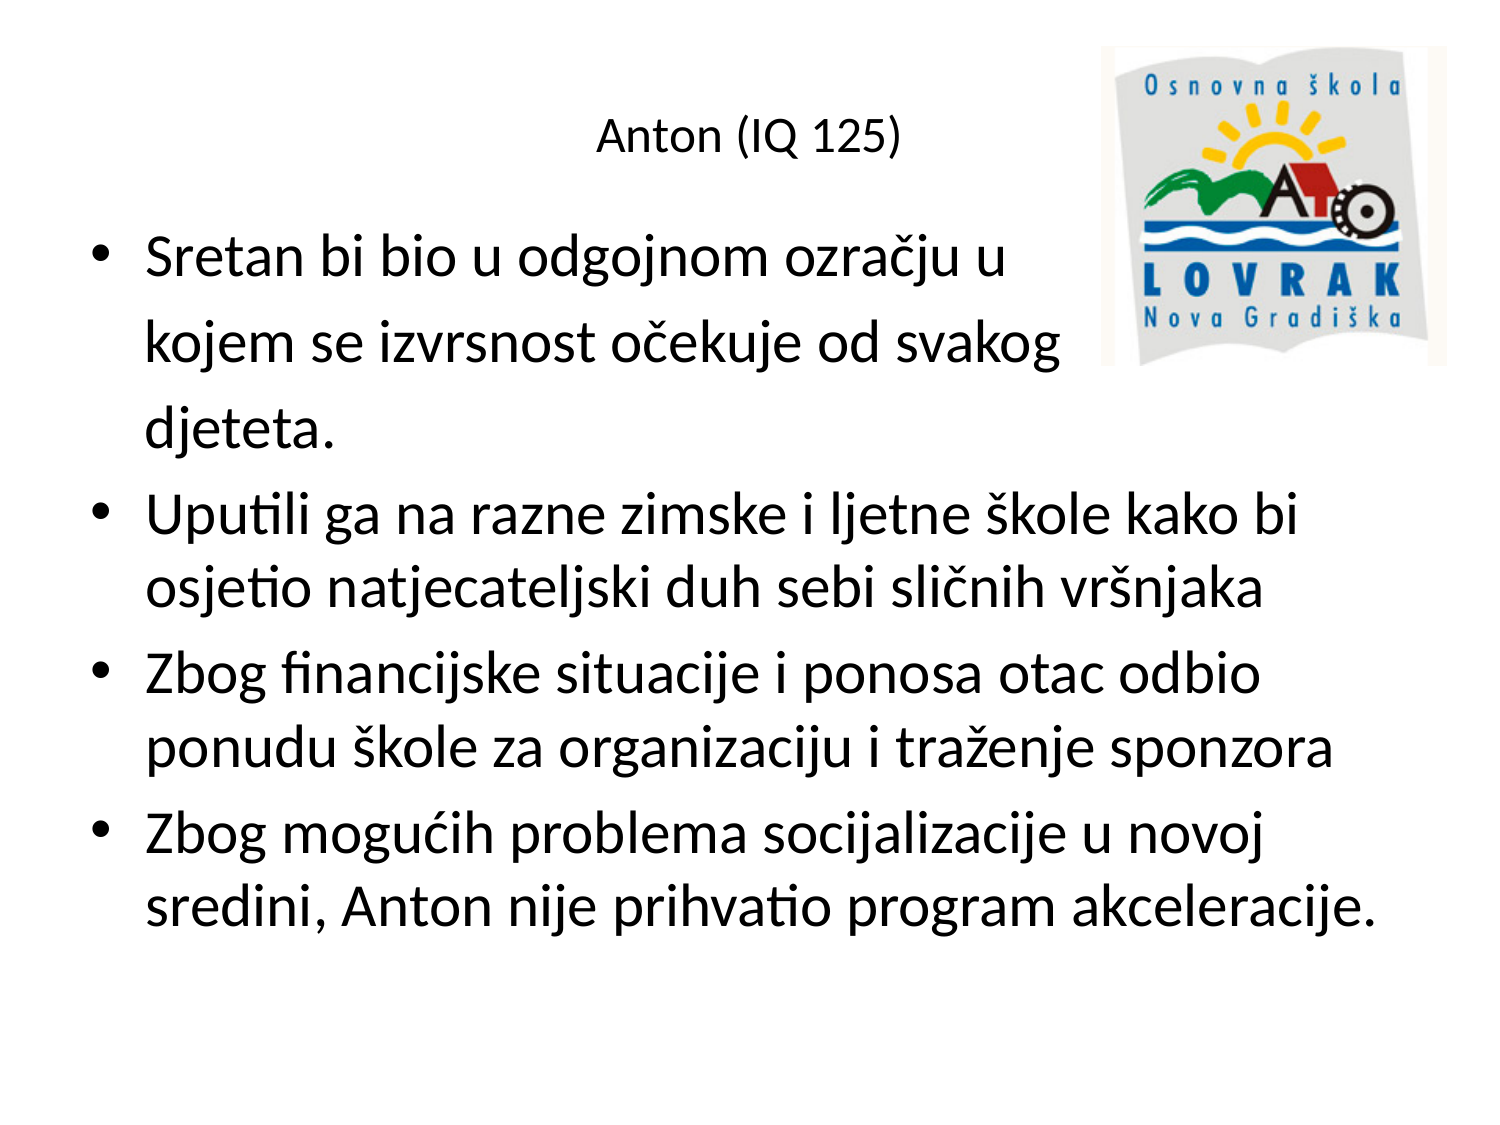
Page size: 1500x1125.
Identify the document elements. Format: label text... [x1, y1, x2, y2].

title Anton (IQ 125) [75, 93, 1096, 208]
list Sretan bi bio u odgojnom ozračju u kojem se izvrsnost očekuje od svakog djeteta. Uputili ga na razne zimske i ljetne škole kako bi osjetio natjecateljski duh sebi sličnih vršnjaka Zbog financijske situacije i ponosa otac odbio ponudu škole za organizaciju i traženje sponzora Zbog mogućih problema socijalizacije u novoj sredini, Anton nije prihvatio program akceleracije. [75, 208, 1425, 1094]
picture [1101, 46, 1448, 366]
